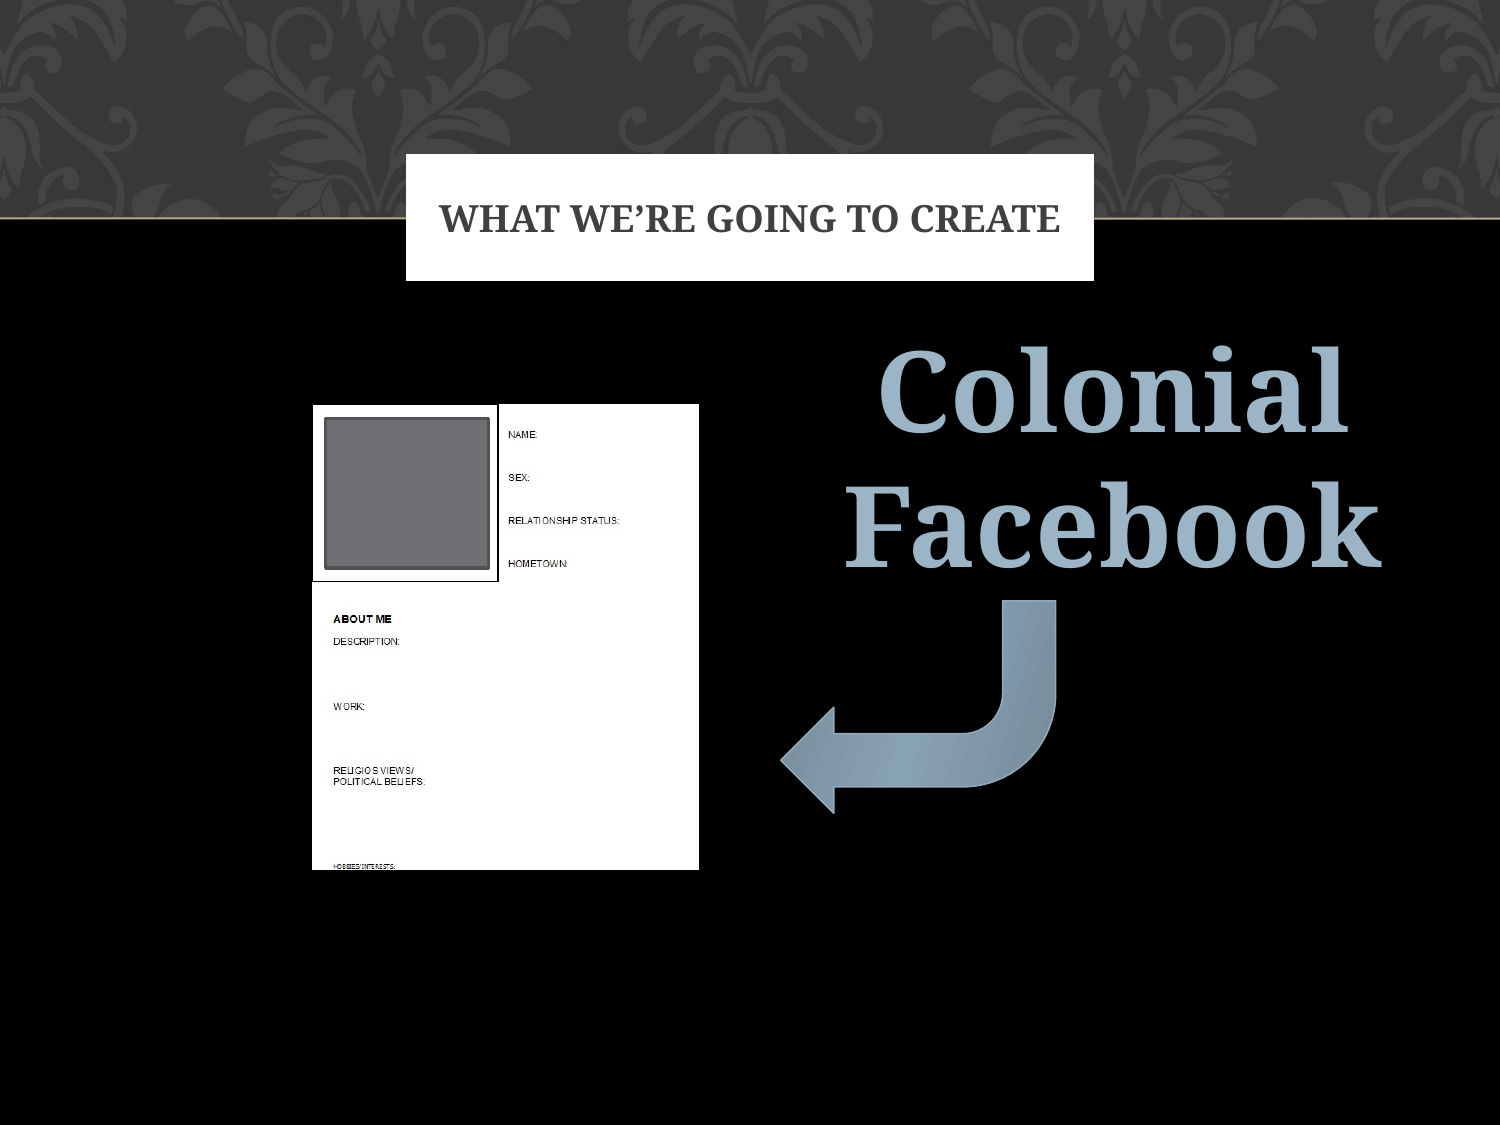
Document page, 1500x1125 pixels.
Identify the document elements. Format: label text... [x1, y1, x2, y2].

title What we’re going to create [406, 154, 1094, 281]
text_box [780, 600, 1057, 815]
text_box Colonial Facebook [712, 312, 1500, 598]
picture [312, 404, 699, 871]
